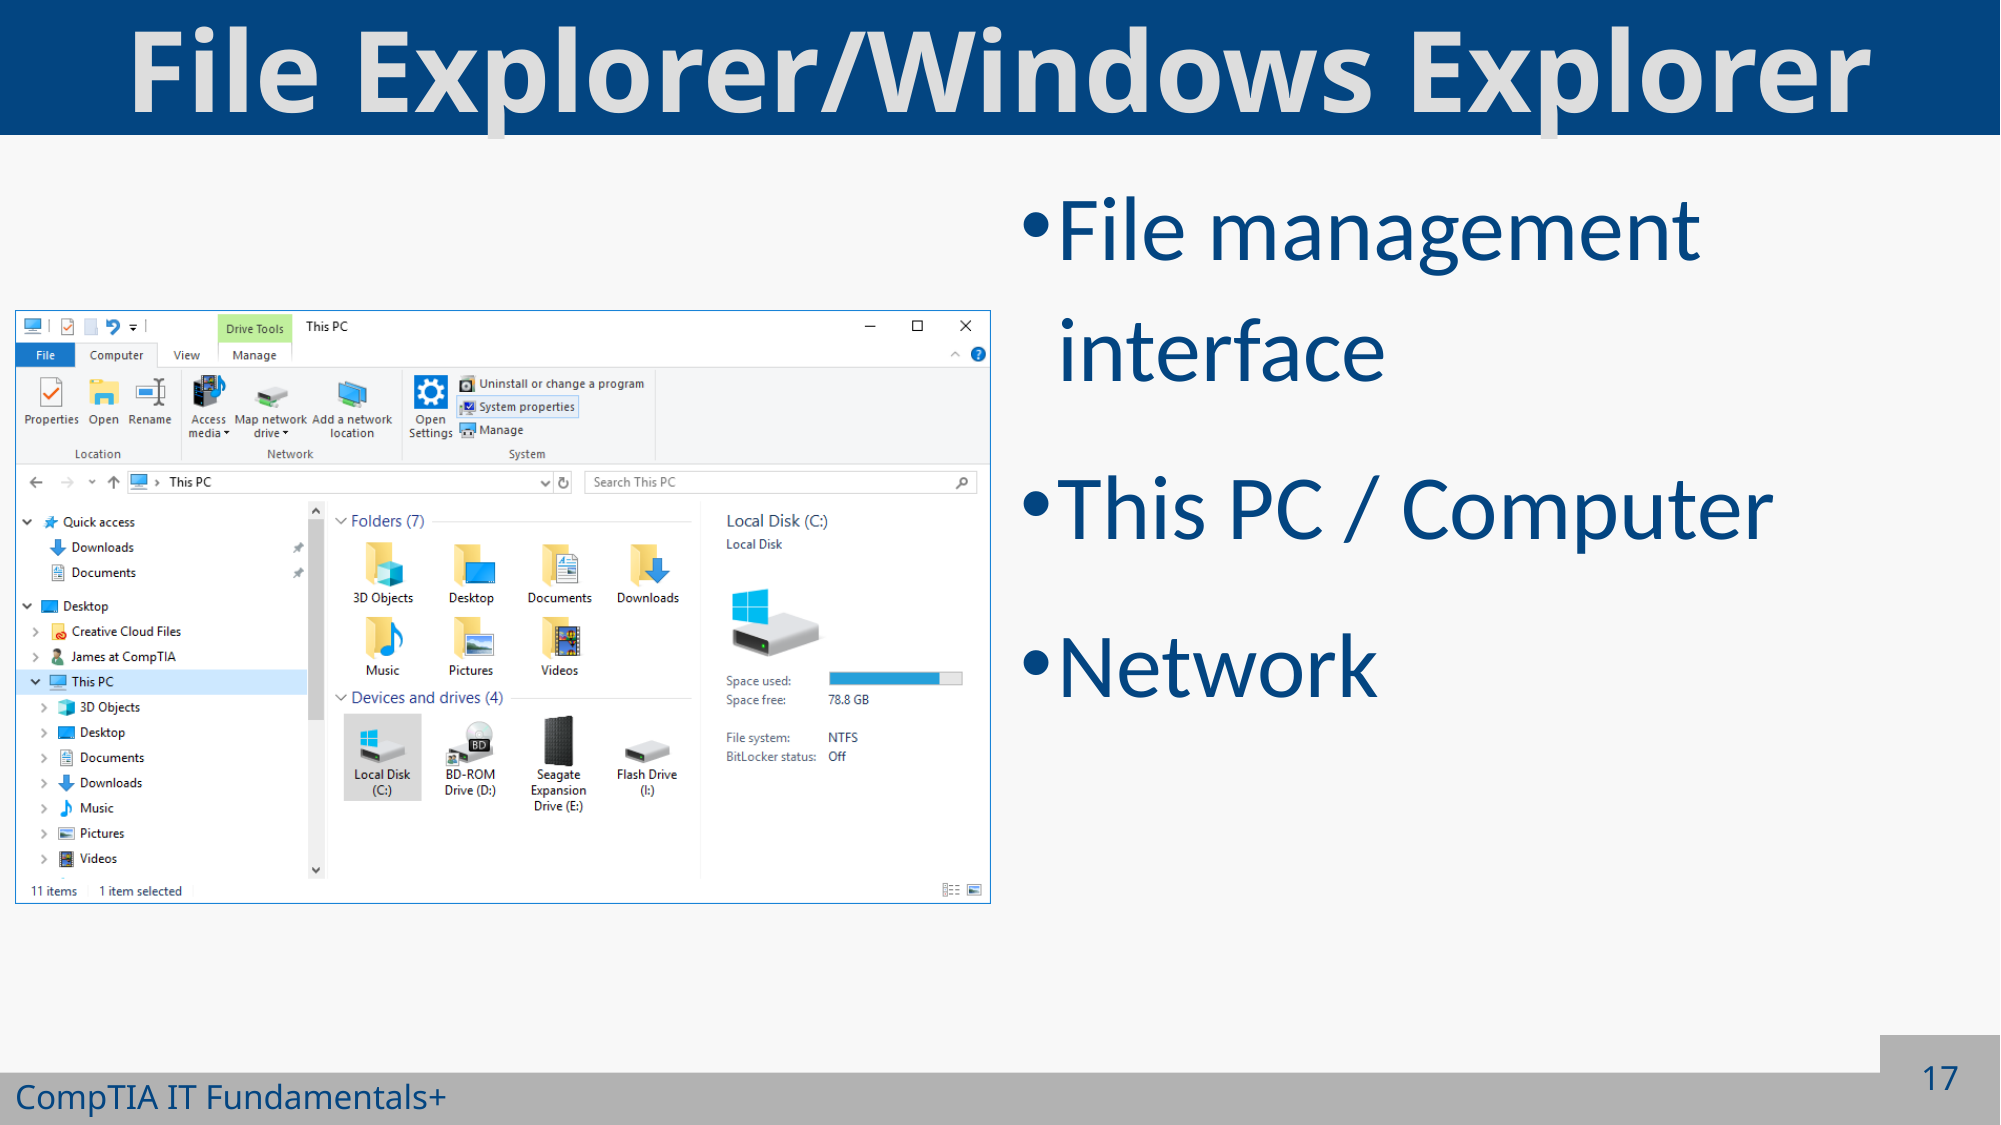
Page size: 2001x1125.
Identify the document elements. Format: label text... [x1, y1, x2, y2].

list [15, 311, 991, 904]
list File management interface This PC / Computer Network [1005, 149, 1980, 1065]
footer CompTIA IT Fundamentals+ [0, 1072, 1880, 1125]
title File Explorer/Windows Explorer [0, 0, 2000, 135]
slide_number 17 [1880, 1035, 2000, 1125]
